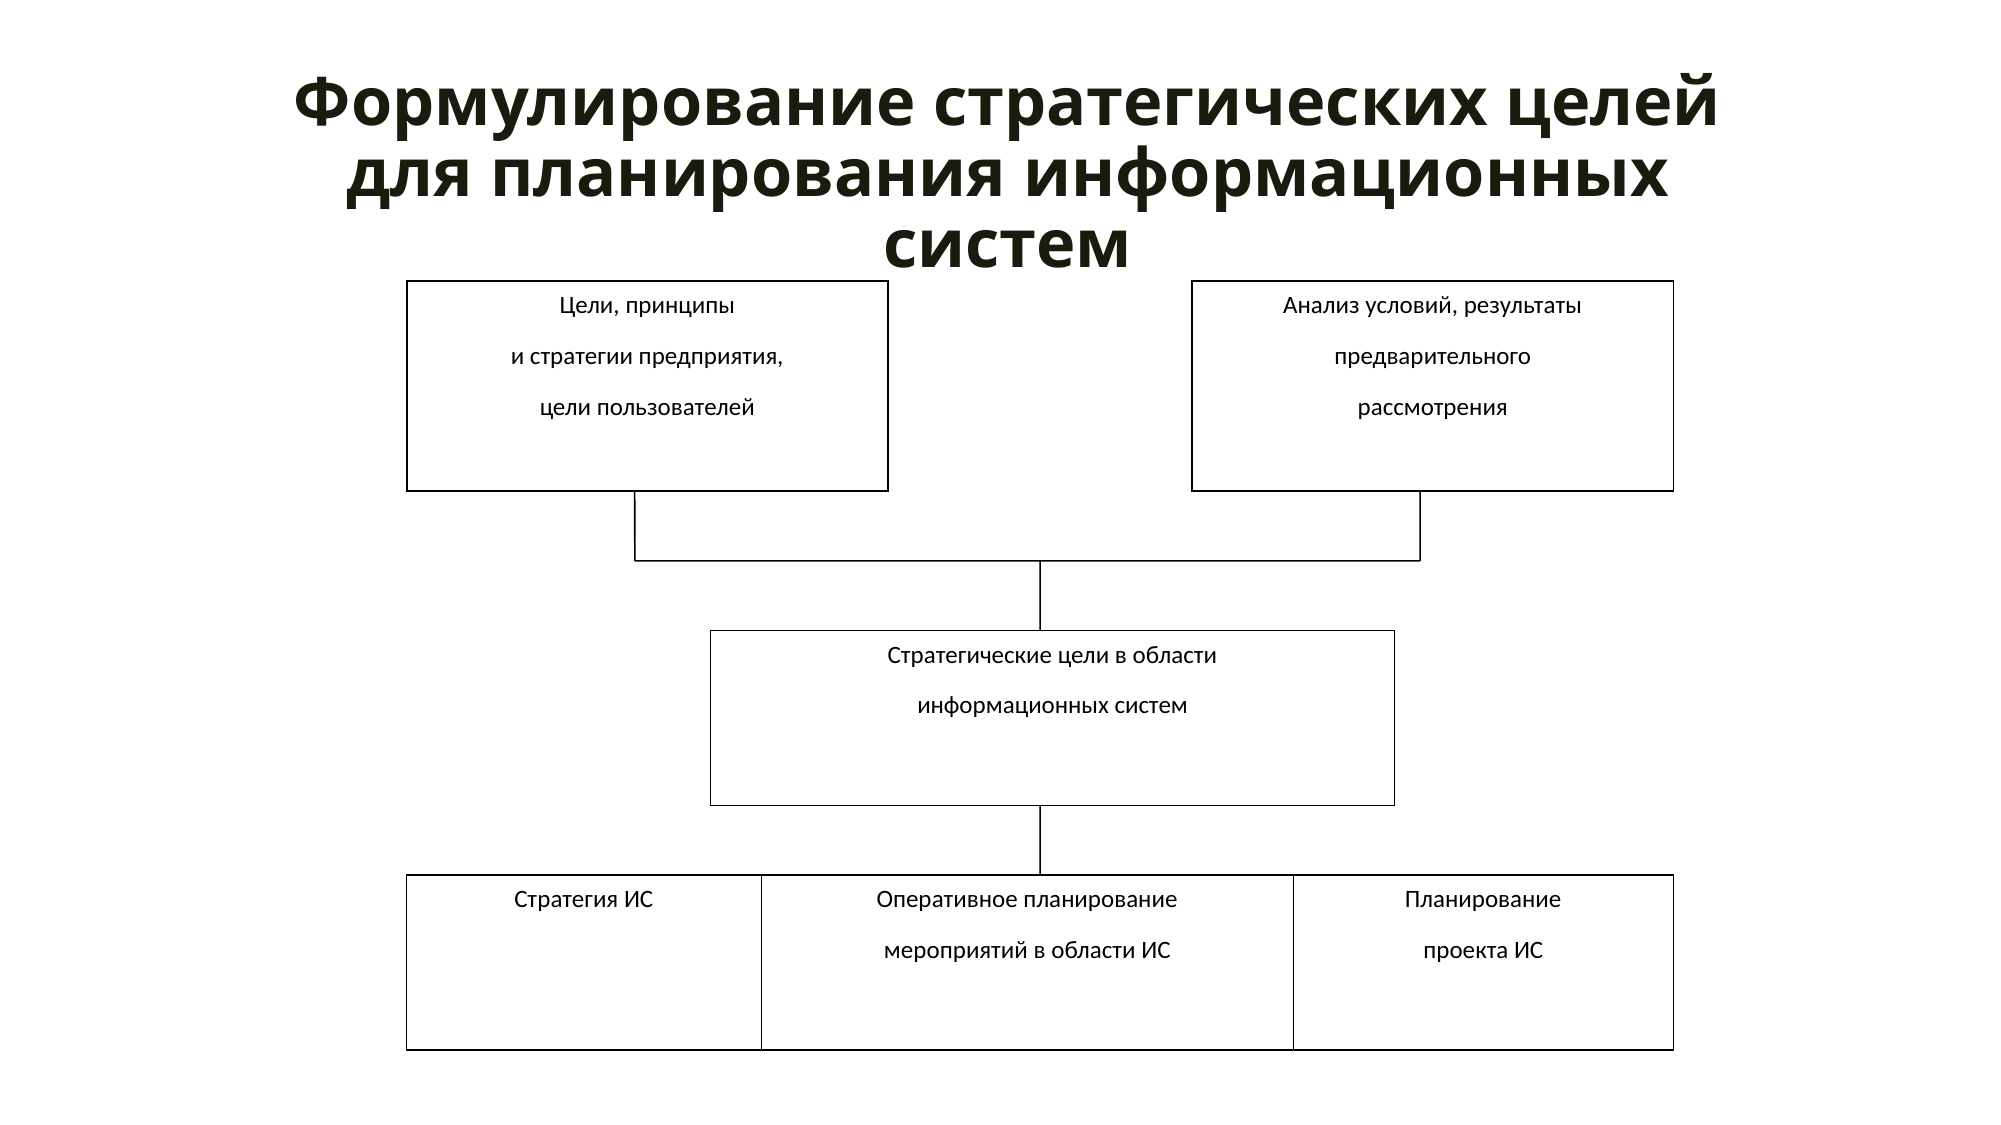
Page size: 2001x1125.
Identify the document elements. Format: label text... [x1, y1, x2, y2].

title Формулирование стратегических целей для планирования информационных систем [220, 60, 1796, 221]
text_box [406, 281, 1674, 1050]
